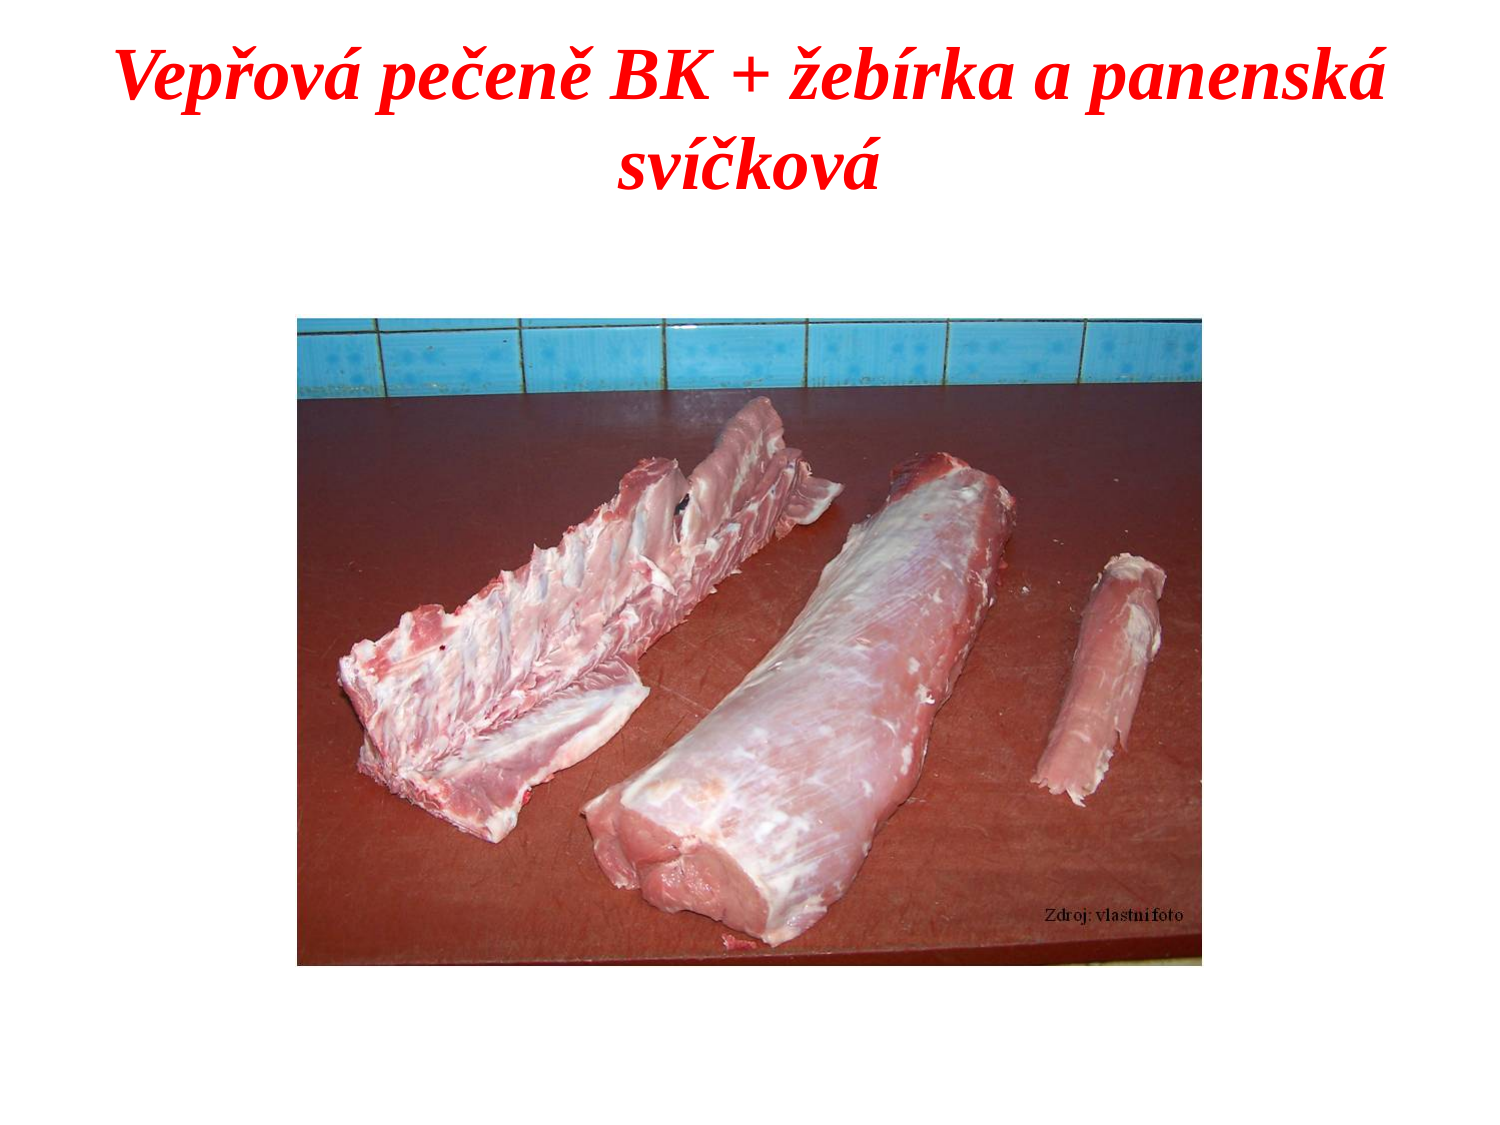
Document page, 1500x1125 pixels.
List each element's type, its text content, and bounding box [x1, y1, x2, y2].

picture [295, 314, 1205, 968]
title Vepřová pečeně BK + žebírka a panenská svíčková [75, 45, 1425, 185]
